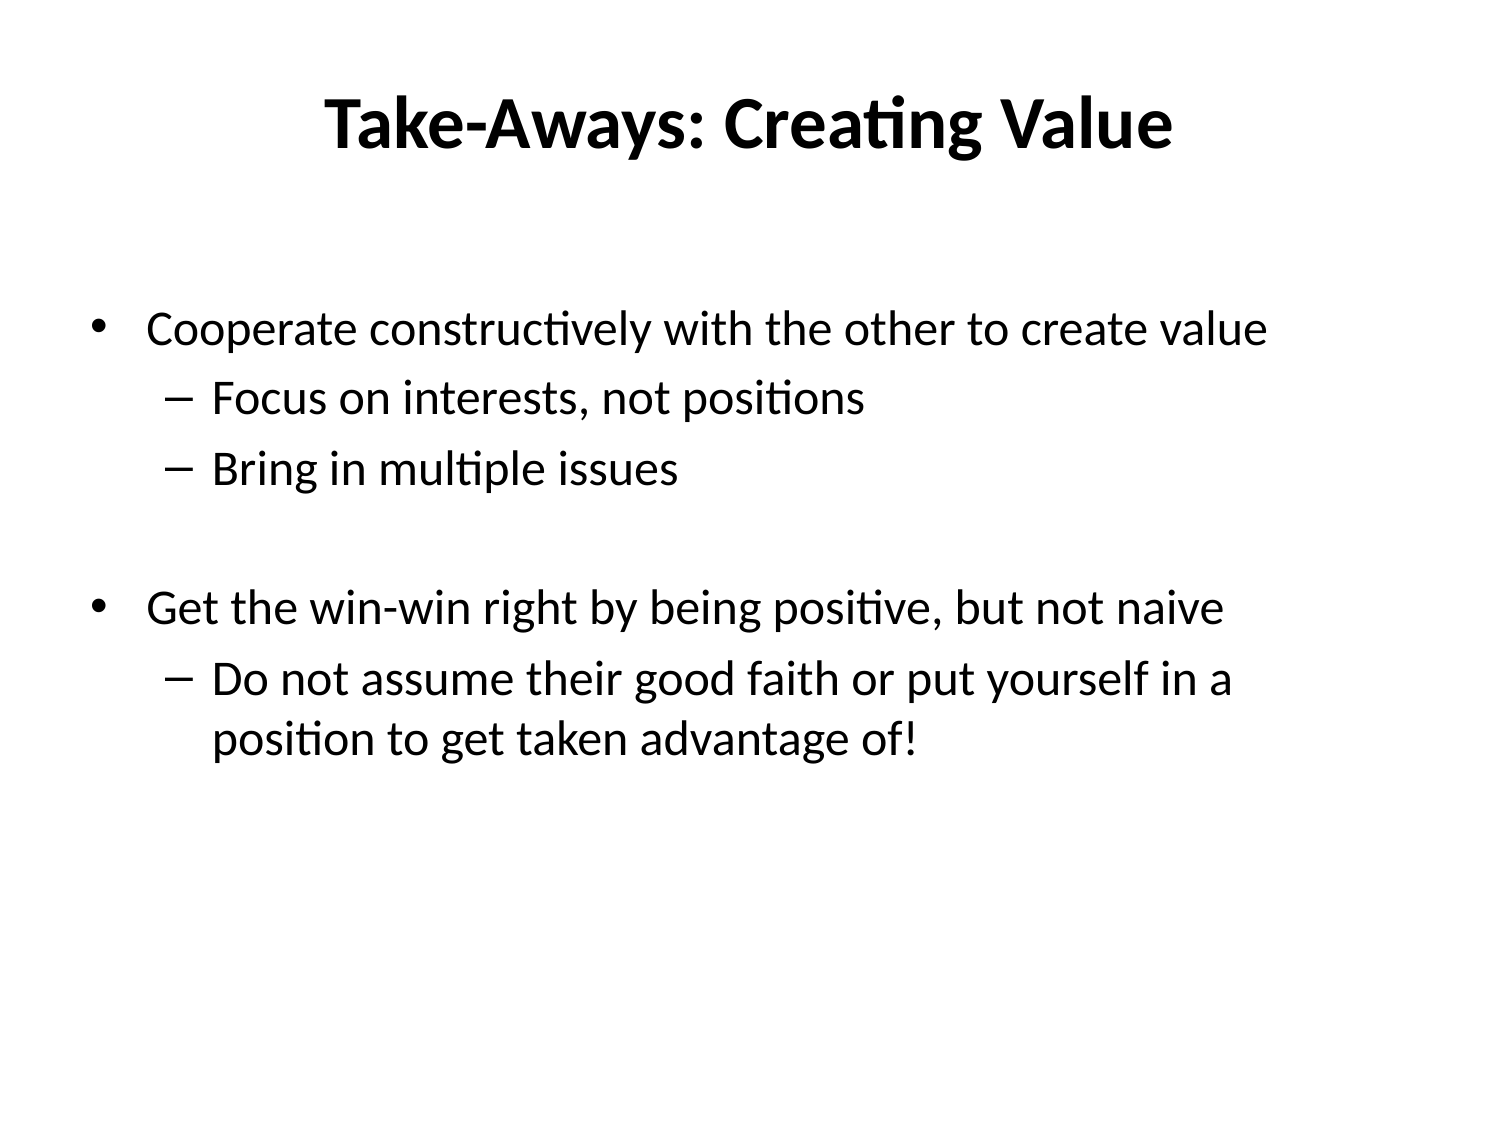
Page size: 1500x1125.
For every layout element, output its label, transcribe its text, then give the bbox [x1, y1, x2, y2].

title Take-Aways: Creating Value [75, 24, 1425, 213]
list Cooperate constructively with the other to create value Focus on interests, not positions Bring in multiple issues Get the win-win right by being positive, but not naive Do not assume their good faith or put yourself in a position to get taken advantage of! [75, 287, 1400, 1125]
